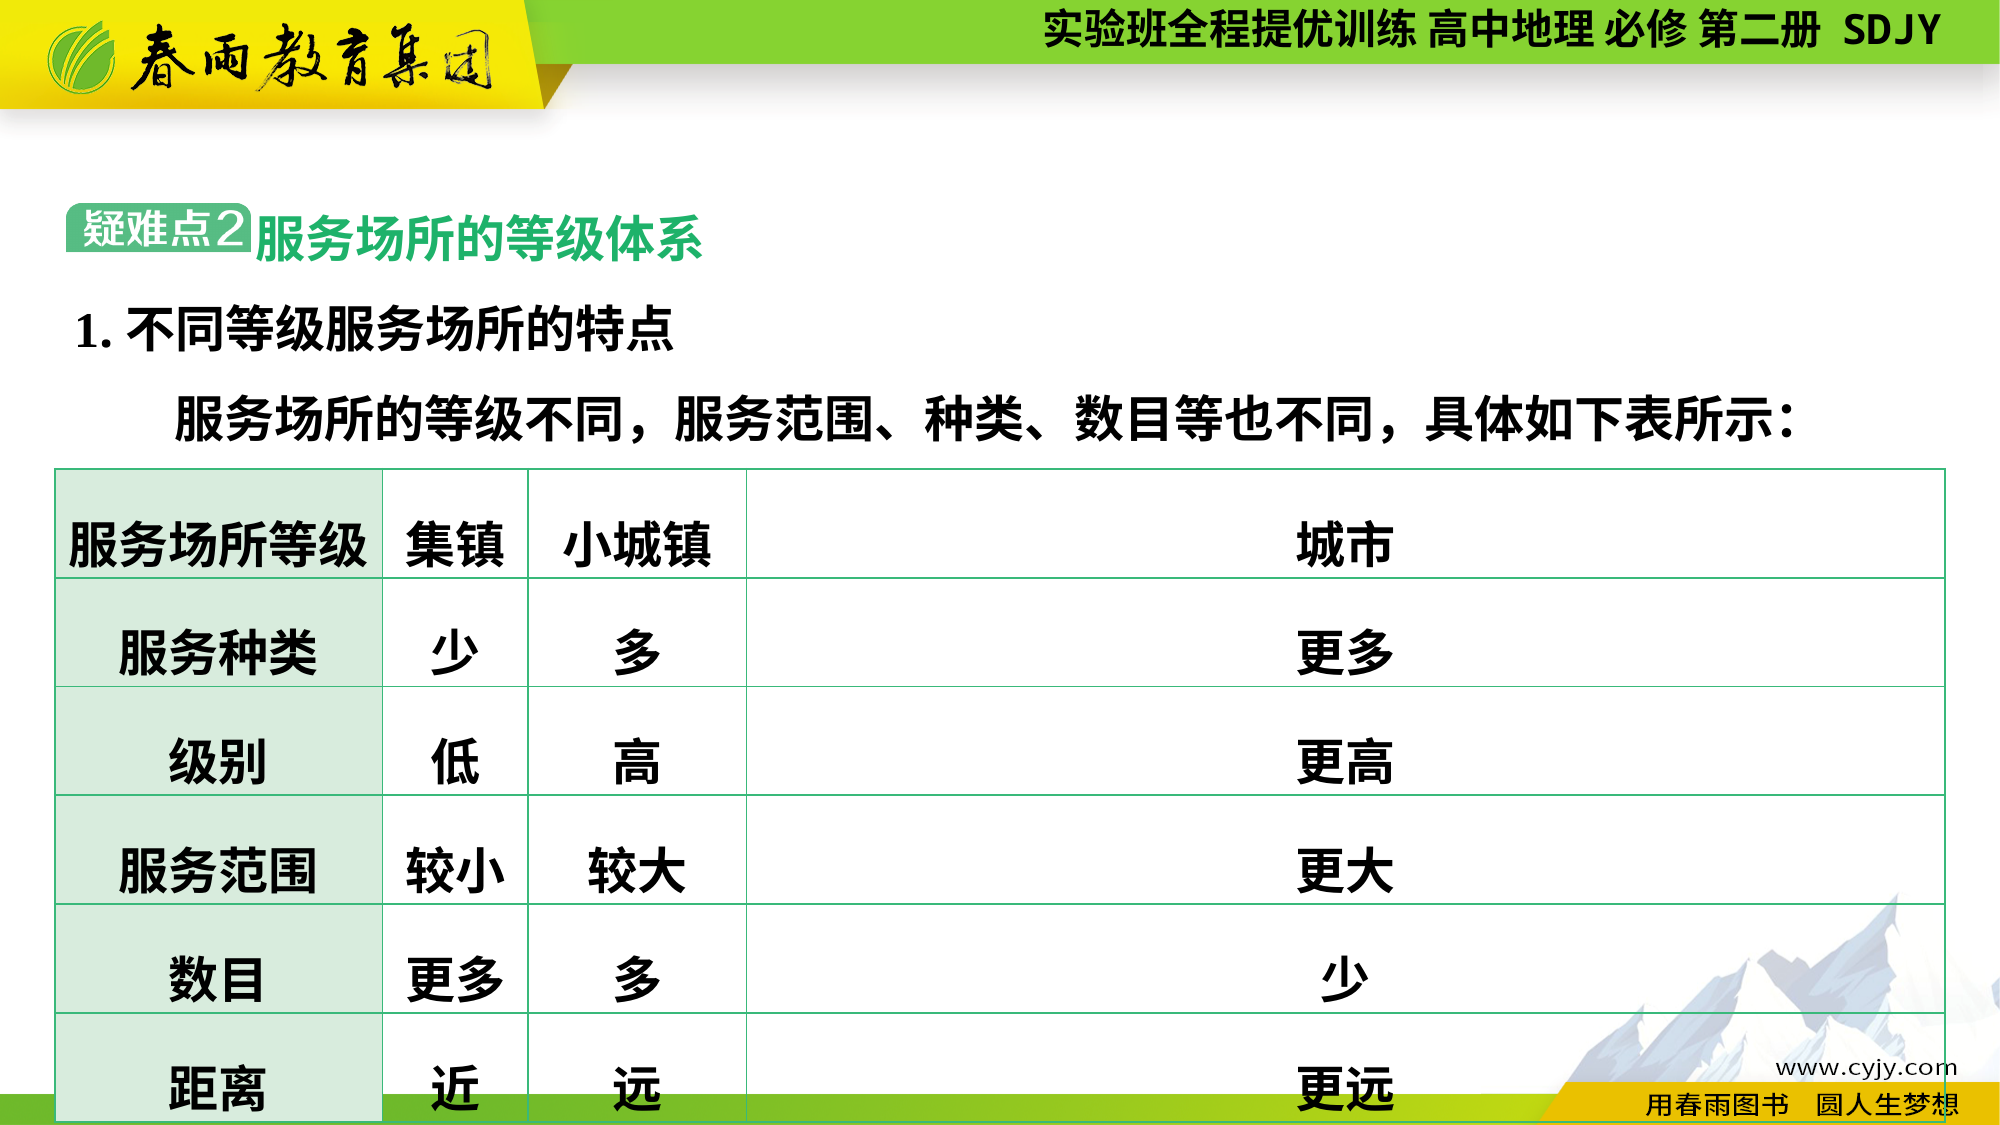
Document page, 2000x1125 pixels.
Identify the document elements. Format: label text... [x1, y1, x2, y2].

table_cell 少 [747, 905, 1944, 1012]
table_cell 服务种类 [56, 579, 382, 686]
table_cell 远 [529, 1014, 746, 1121]
table_cell 低 [383, 687, 527, 794]
table_cell 更多 [747, 579, 1944, 686]
table_cell 更大 [747, 796, 1944, 903]
table_header 城市 [747, 470, 1944, 577]
table_header 小城镇 [529, 470, 746, 577]
table_cell 多 [529, 905, 746, 1012]
table_cell 距离 [56, 1014, 382, 1121]
table_header 服务场所等级 [56, 470, 382, 577]
table_header 集镇 [383, 470, 527, 577]
table_cell 少 [383, 579, 527, 686]
table_cell 级别 [56, 687, 382, 794]
picture [0, 0, 2000, 1125]
table_cell 更多 [383, 905, 527, 1012]
table_cell 较大 [529, 796, 746, 903]
table_cell 数目 [56, 905, 382, 1012]
list 服务场所的等级体系 1.不同等级服务场所的特点 服务场所的等级不同，服务范围、种类、数目等也不同，具体如下表所示： [59, 169, 1944, 458]
table_cell 近 [383, 1014, 527, 1121]
table_cell 更高 [747, 687, 1944, 794]
table_cell 高 [529, 687, 746, 794]
table_cell 更远 [747, 1014, 1944, 1121]
table_cell 服务范围 [56, 796, 382, 903]
table_cell 多 [529, 579, 746, 686]
table_cell 较小 [383, 796, 527, 903]
